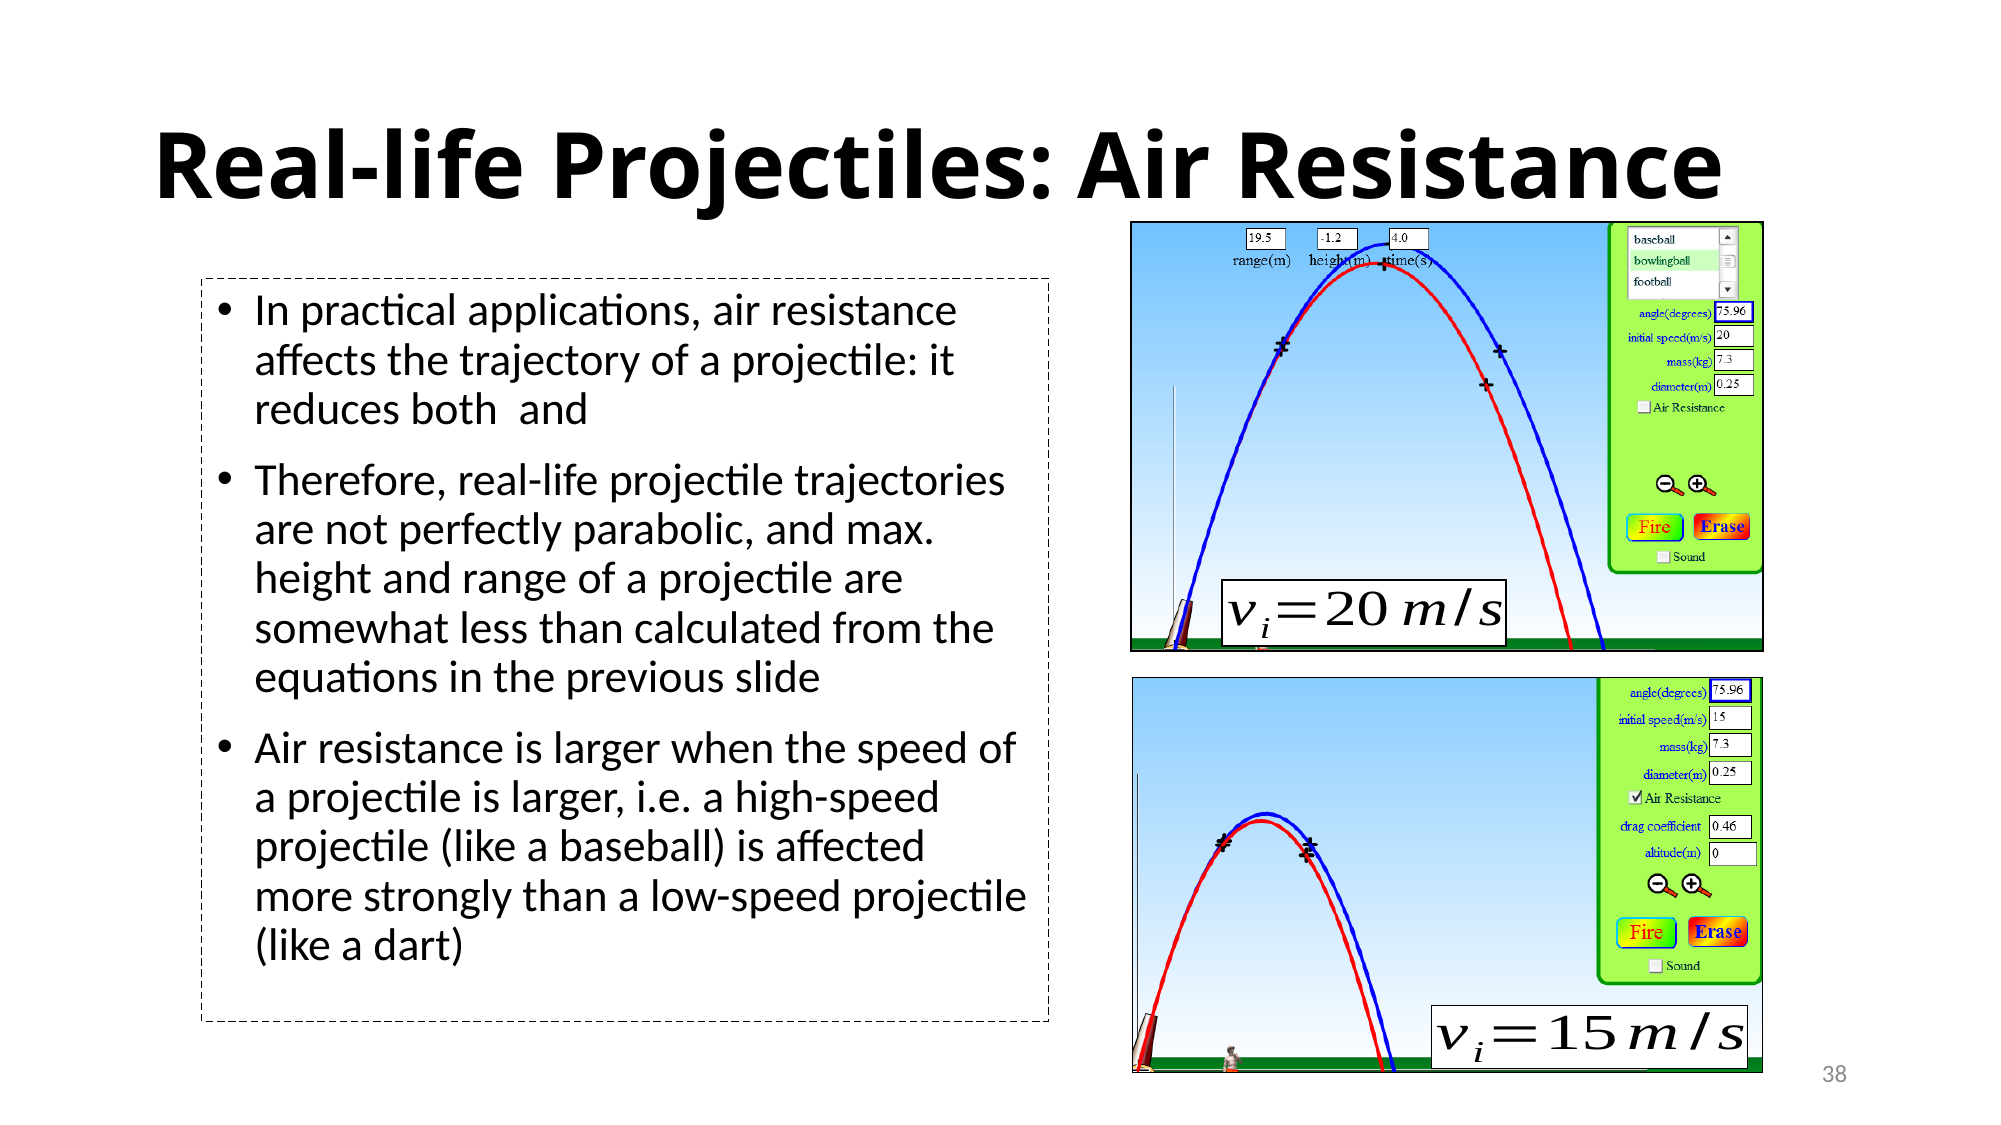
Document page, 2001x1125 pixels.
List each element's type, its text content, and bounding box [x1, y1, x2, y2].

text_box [1131, 677, 1763, 1073]
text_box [1131, 222, 1763, 650]
slide_number 38 [1412, 1042, 1863, 1103]
title Real-life Projectiles: Air Resistance [137, 59, 1863, 278]
